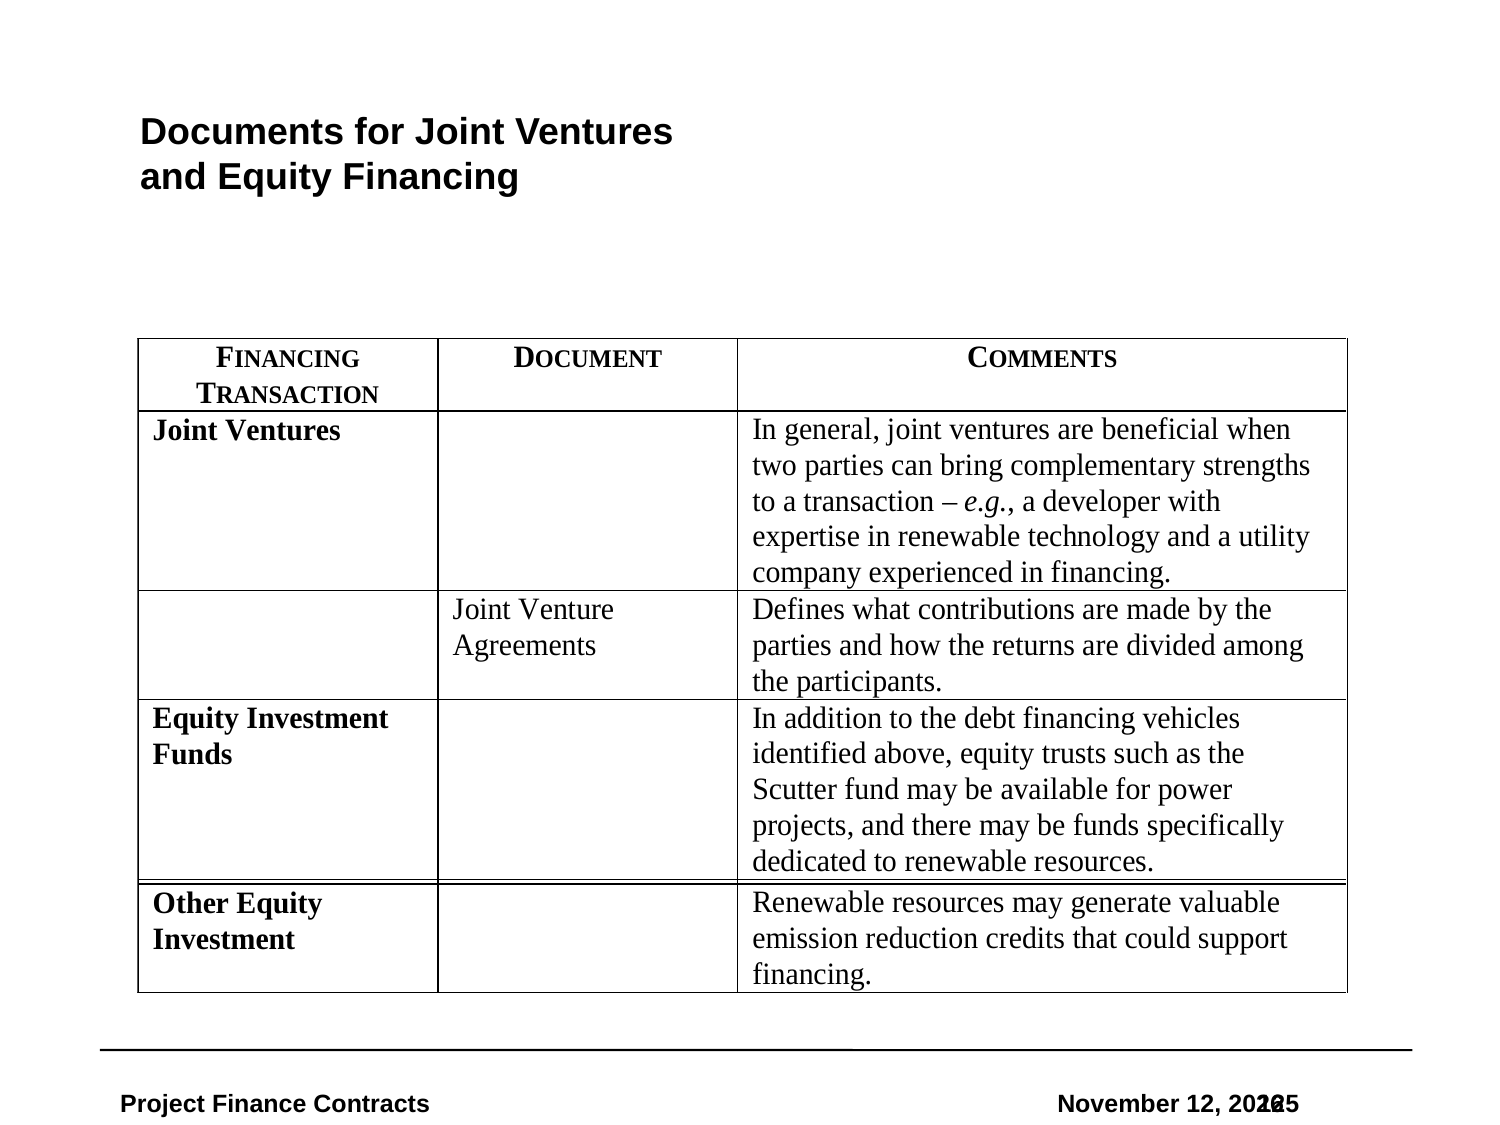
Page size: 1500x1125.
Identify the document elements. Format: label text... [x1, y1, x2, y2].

title Documents for Joint Ventures and Equity Financing [124, 99, 1288, 226]
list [137, 337, 1438, 1026]
